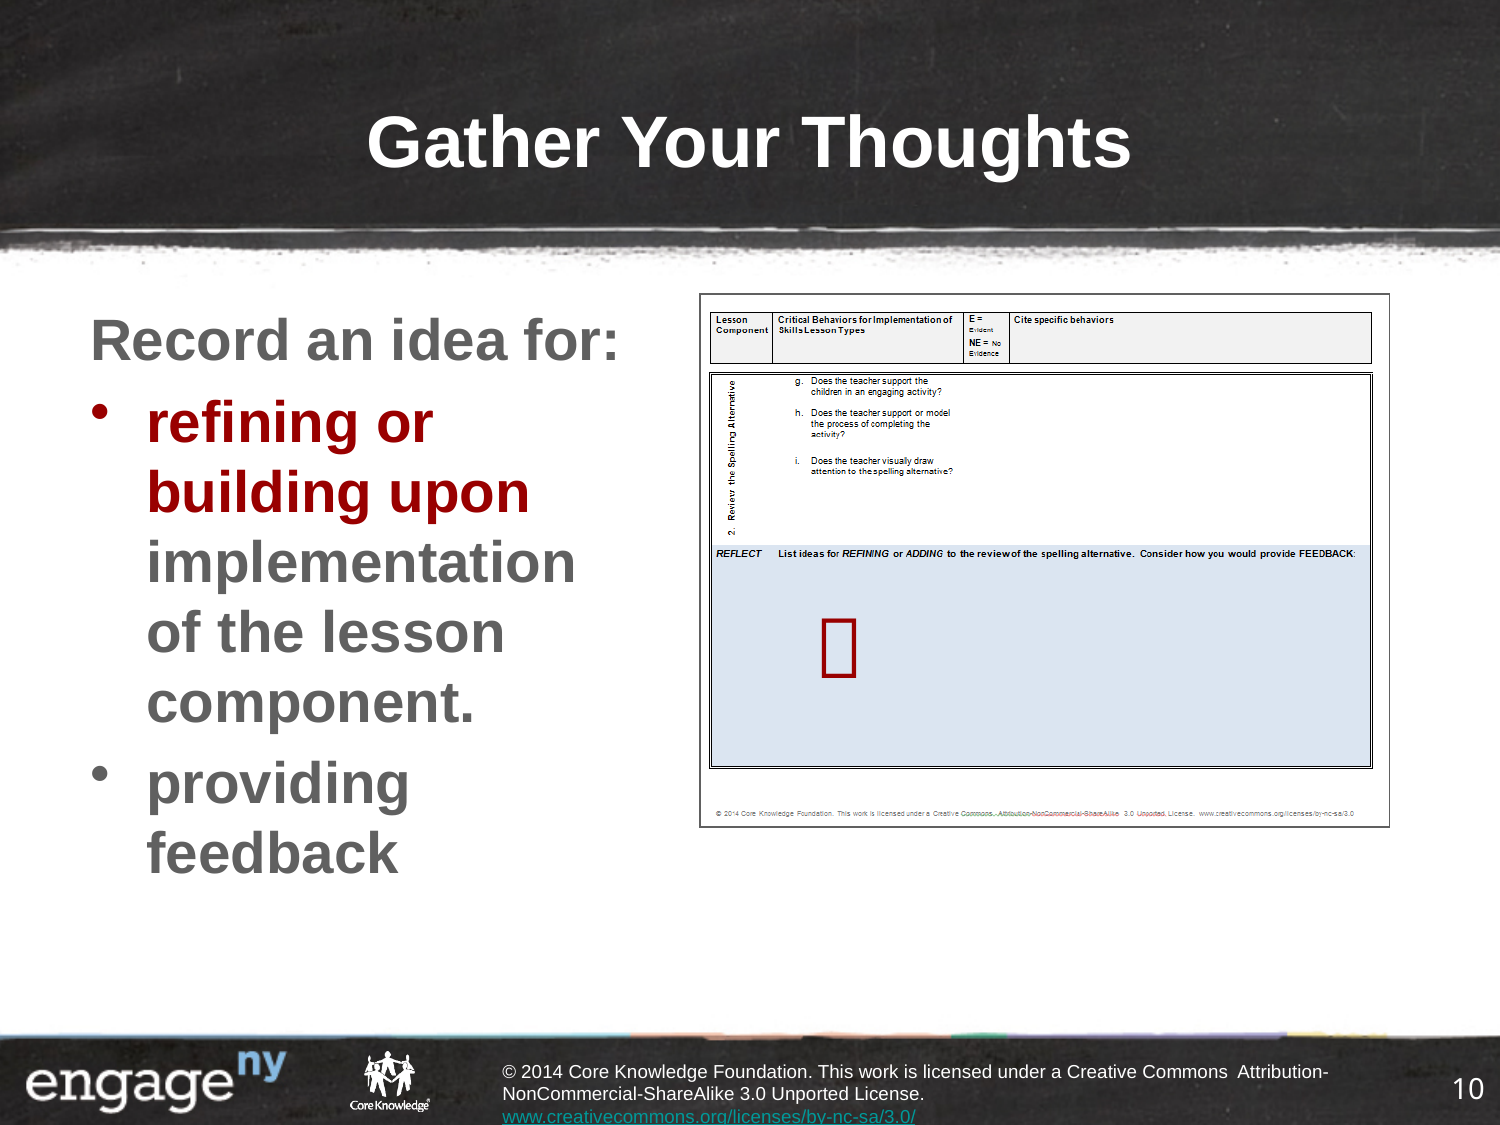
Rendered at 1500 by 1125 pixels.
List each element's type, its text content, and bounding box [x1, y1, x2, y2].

title Gather Your Thoughts [75, 45, 1425, 233]
picture [0, 1003, 1500, 1125]
slide_number 10 [1337, 1062, 1500, 1113]
picture [0, 0, 1500, 293]
list Record an idea for: refining or building upon implementation of the lesson component. providing feedback [75, 294, 650, 1005]
picture [700, 294, 1389, 827]
